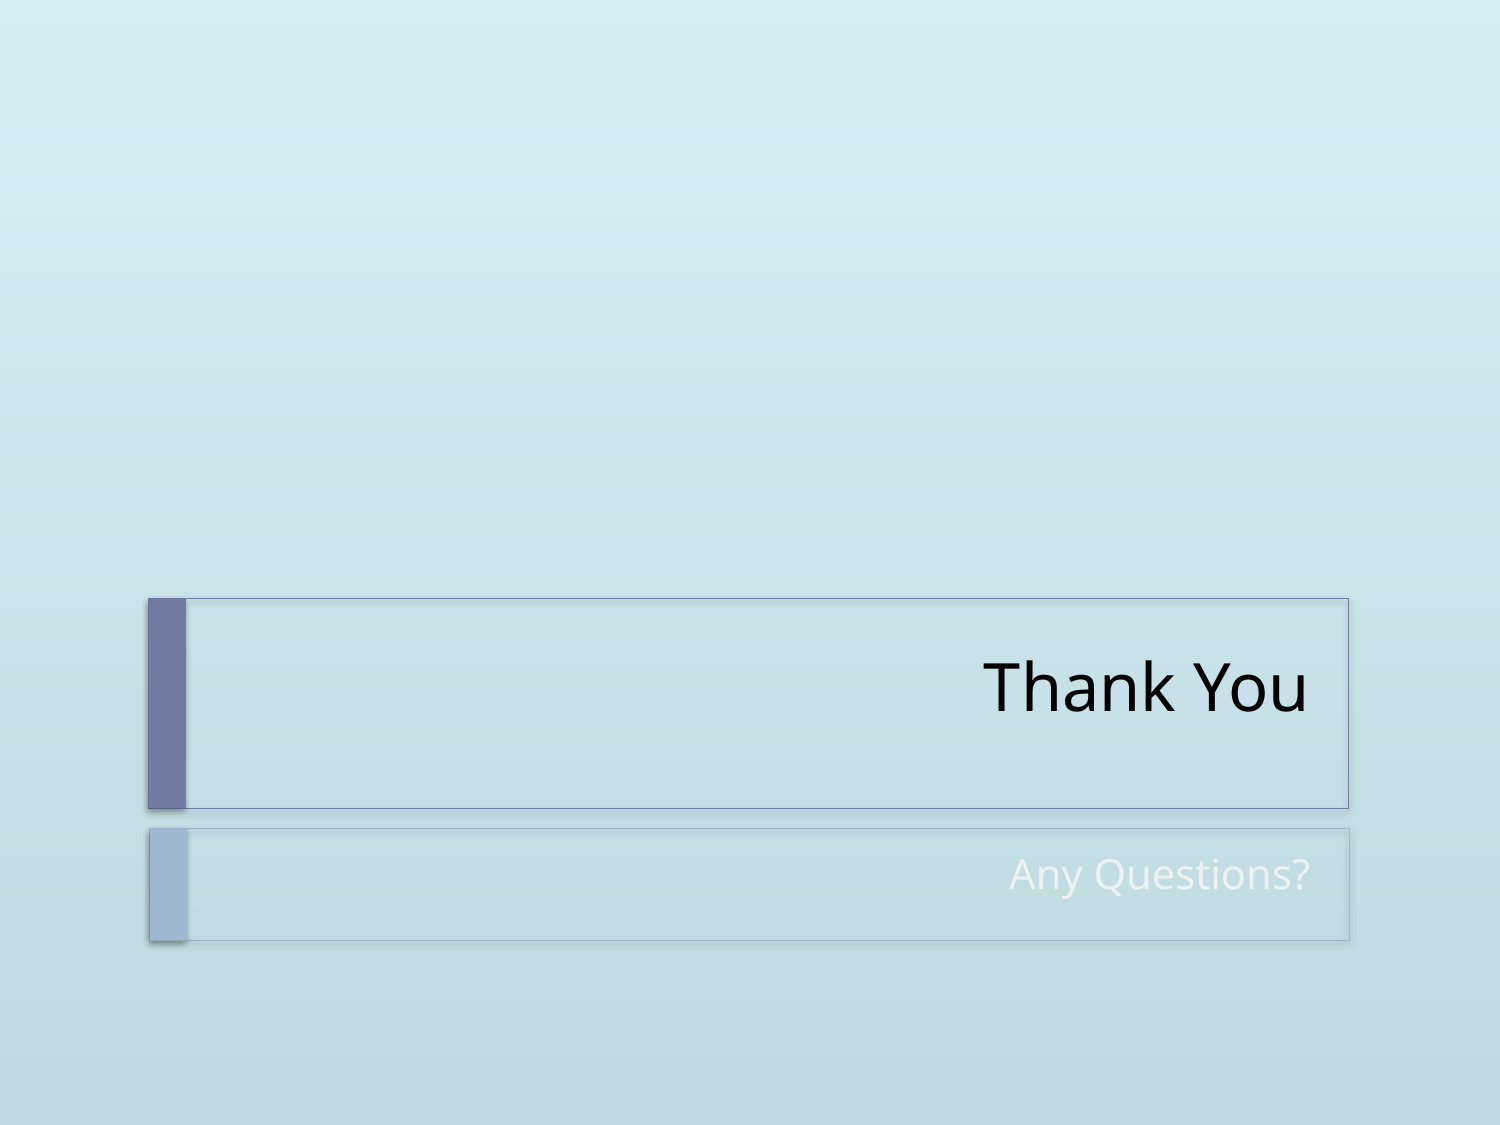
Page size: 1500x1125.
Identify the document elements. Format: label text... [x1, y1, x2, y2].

subtitle Any Questions? [200, 840, 1325, 929]
title Thank You [200, 637, 1325, 800]
